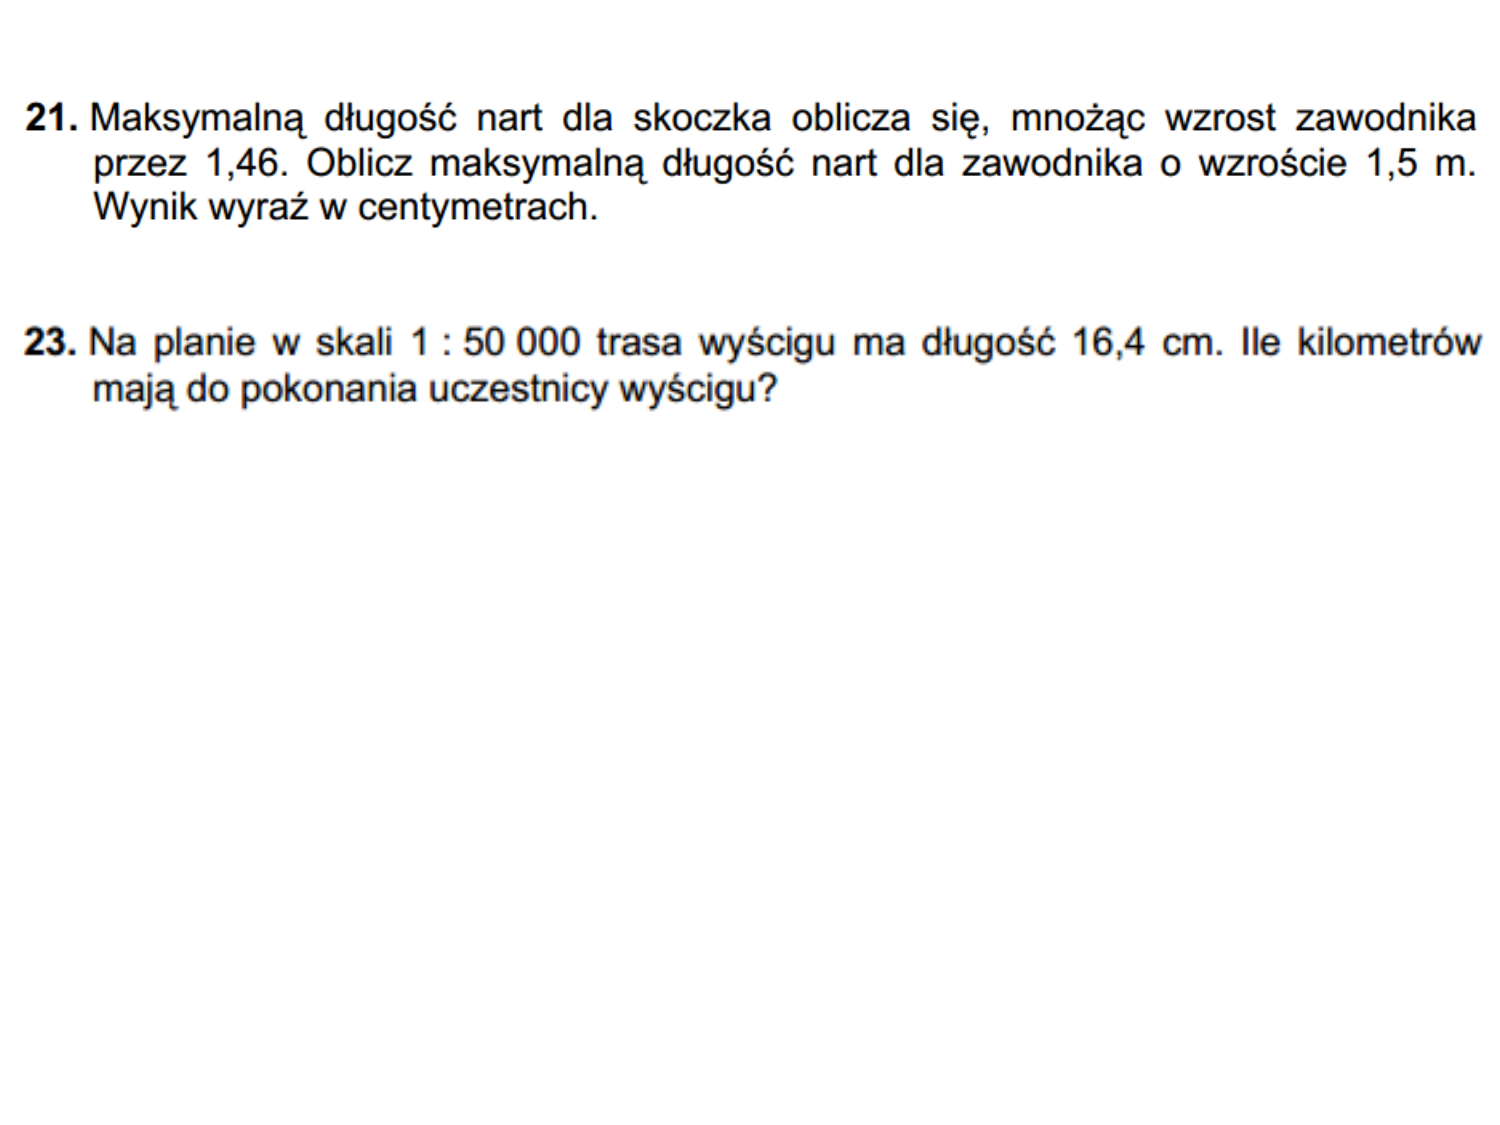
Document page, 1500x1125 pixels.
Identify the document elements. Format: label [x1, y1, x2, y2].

picture [0, 74, 1494, 244]
picture [0, 302, 1500, 425]
